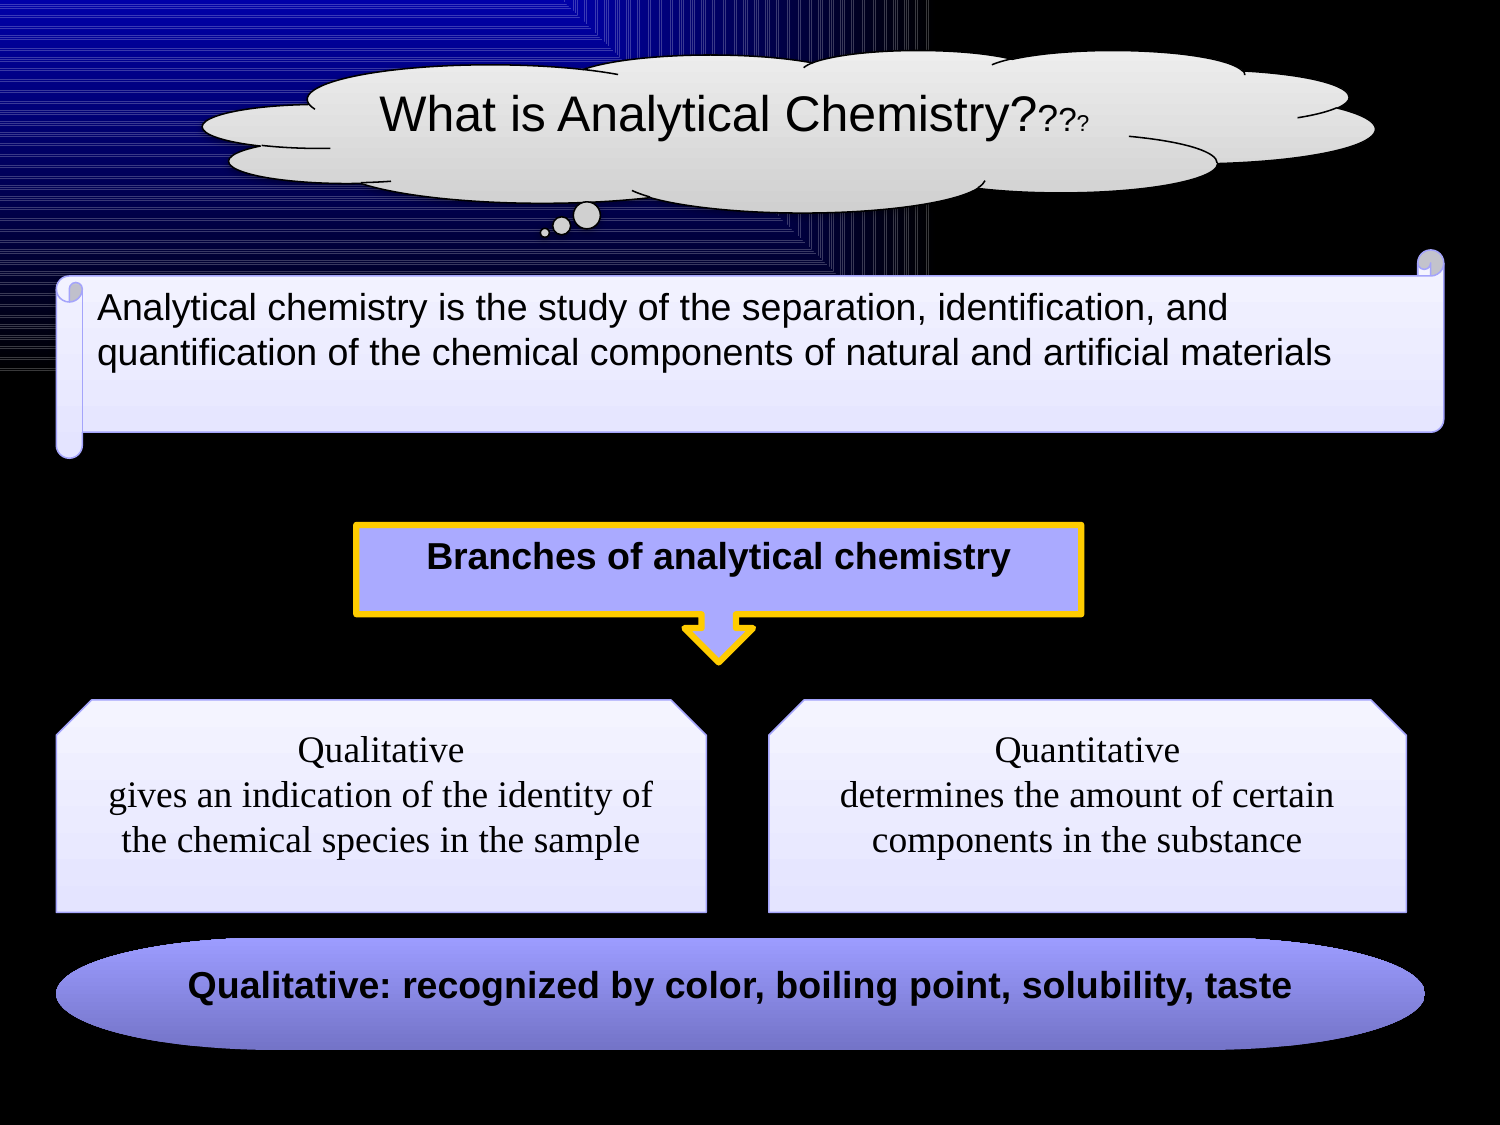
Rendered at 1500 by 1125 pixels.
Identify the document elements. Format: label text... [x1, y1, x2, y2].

text_box Quantitative determines the amount of certain components in the substance [768, 699, 1408, 914]
text_box Qualitative: recognized by color, boiling point, solubility, taste [56, 937, 1426, 1051]
text_box Branches of analytical chemistry [353, 521, 1085, 666]
text_box Qualitative gives an indication of the identity of the chemical species in the sample [55, 699, 708, 914]
text_box What is Analytical Chemistry???? [201, 49, 1377, 230]
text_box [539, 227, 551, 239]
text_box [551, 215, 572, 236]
text_box Analytical chemistry is the study of the separation, ‎identification, and quantification of the chemical ‎components of natural and artificial materials [55, 249, 1445, 460]
